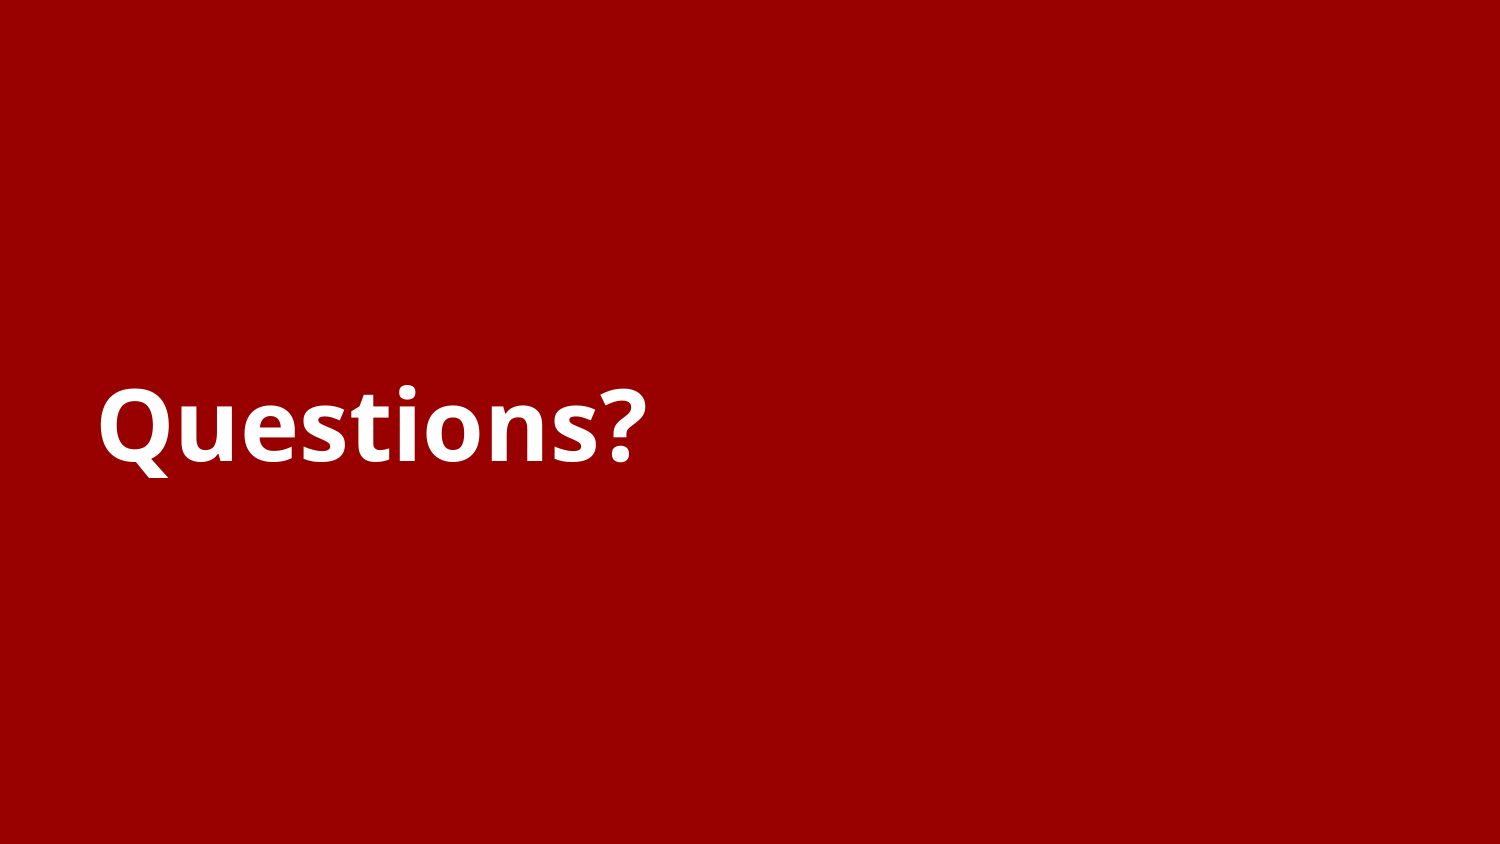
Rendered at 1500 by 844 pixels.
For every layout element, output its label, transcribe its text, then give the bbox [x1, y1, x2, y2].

title Questions? [80, 86, 1000, 758]
